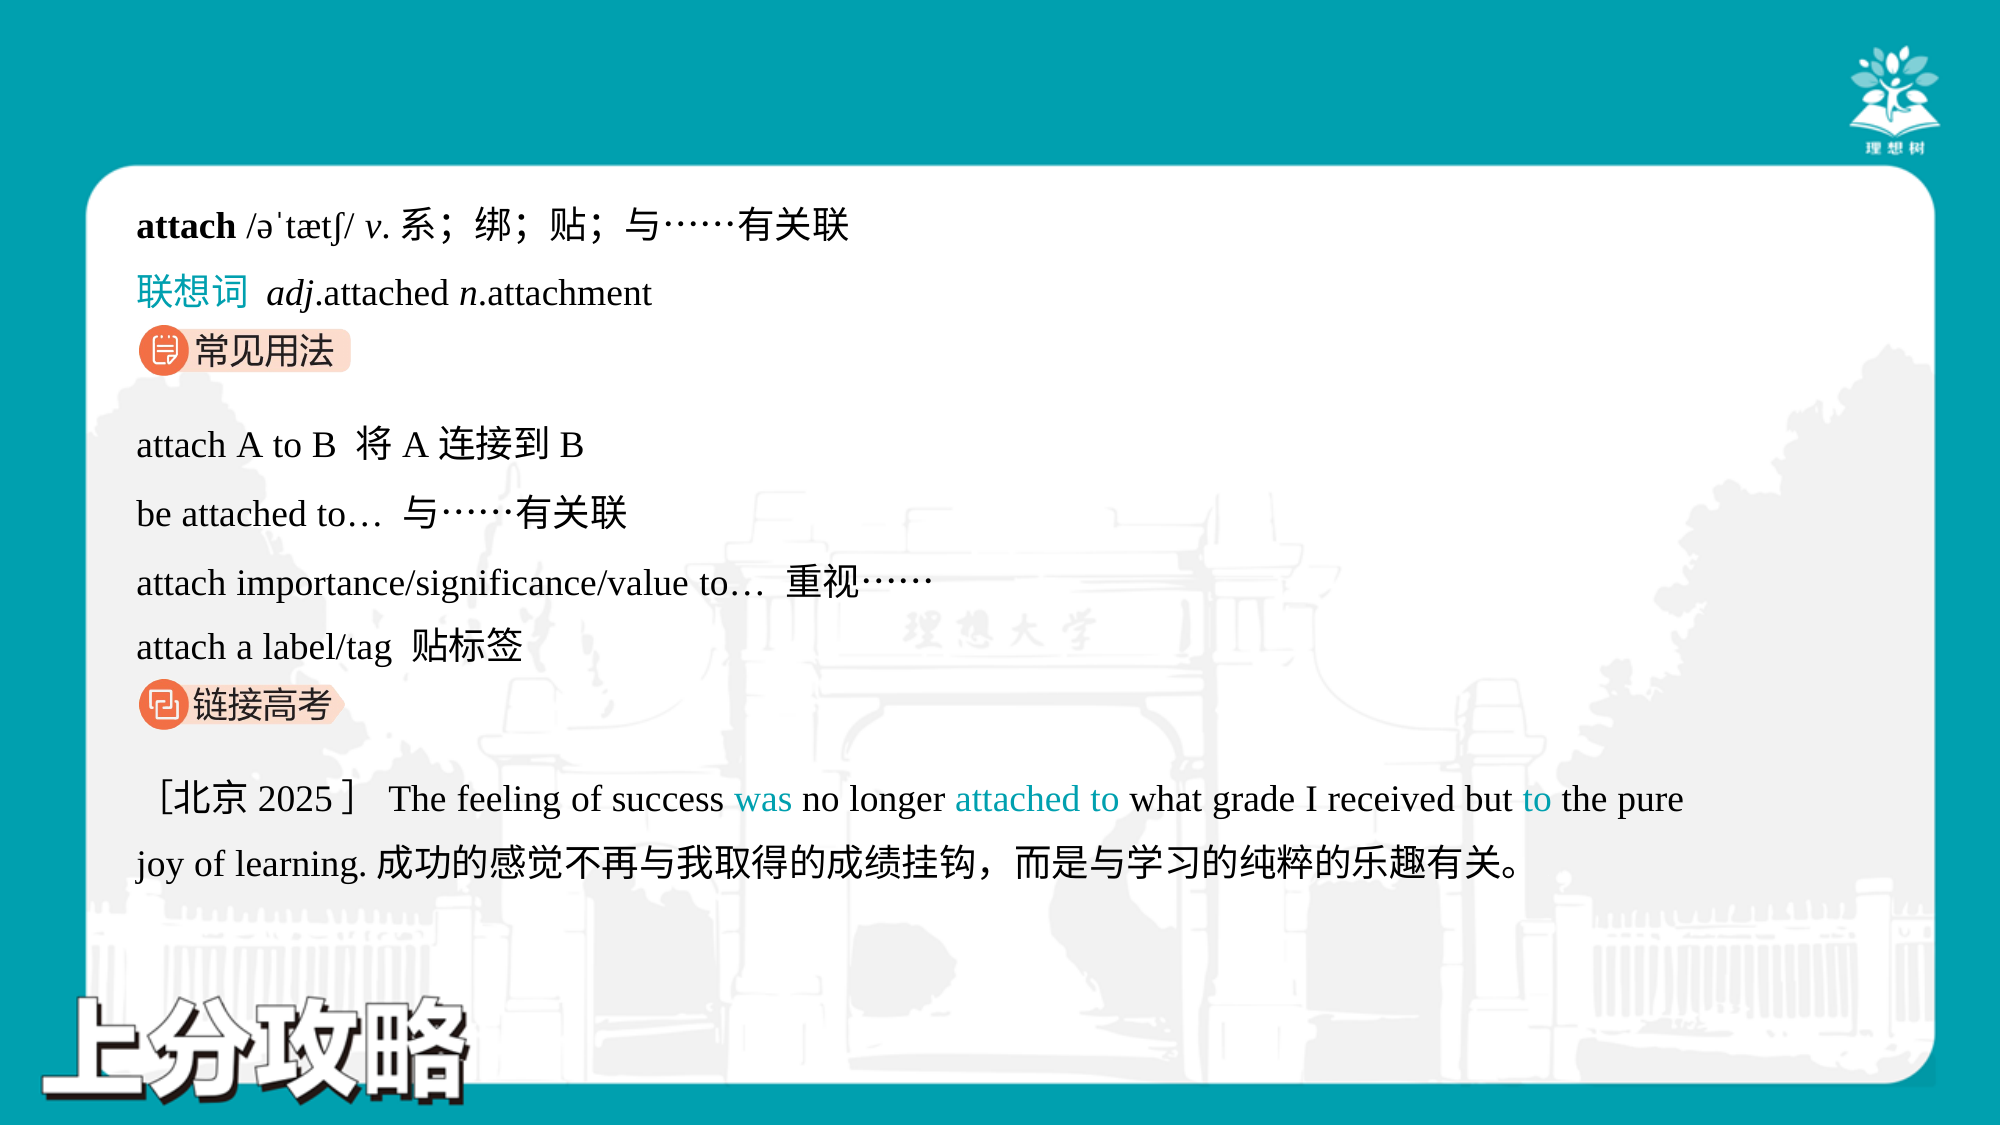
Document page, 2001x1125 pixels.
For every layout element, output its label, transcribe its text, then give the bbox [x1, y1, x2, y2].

text_box attach /əˈtætʃ/ v.系；绑；贴；与……有关联 联想词 adj.attached n.attachment#118 [136, 177, 1865, 305]
text_box attach A to B 将A连接到B be attached to… 与……有关联 attach importance/significance/value to… 重视…… attach a label/tag 贴标签#123 [136, 396, 1865, 660]
text_box ［北京2025］The feeling of success was no longer attached to what grade I received but to the pure joy of learning.成功的感觉不再与我取得的成绩挂钩，而是与学习的纯粹的乐趣有关。#125 [136, 750, 1865, 877]
picture [0, 0, 2000, 1125]
